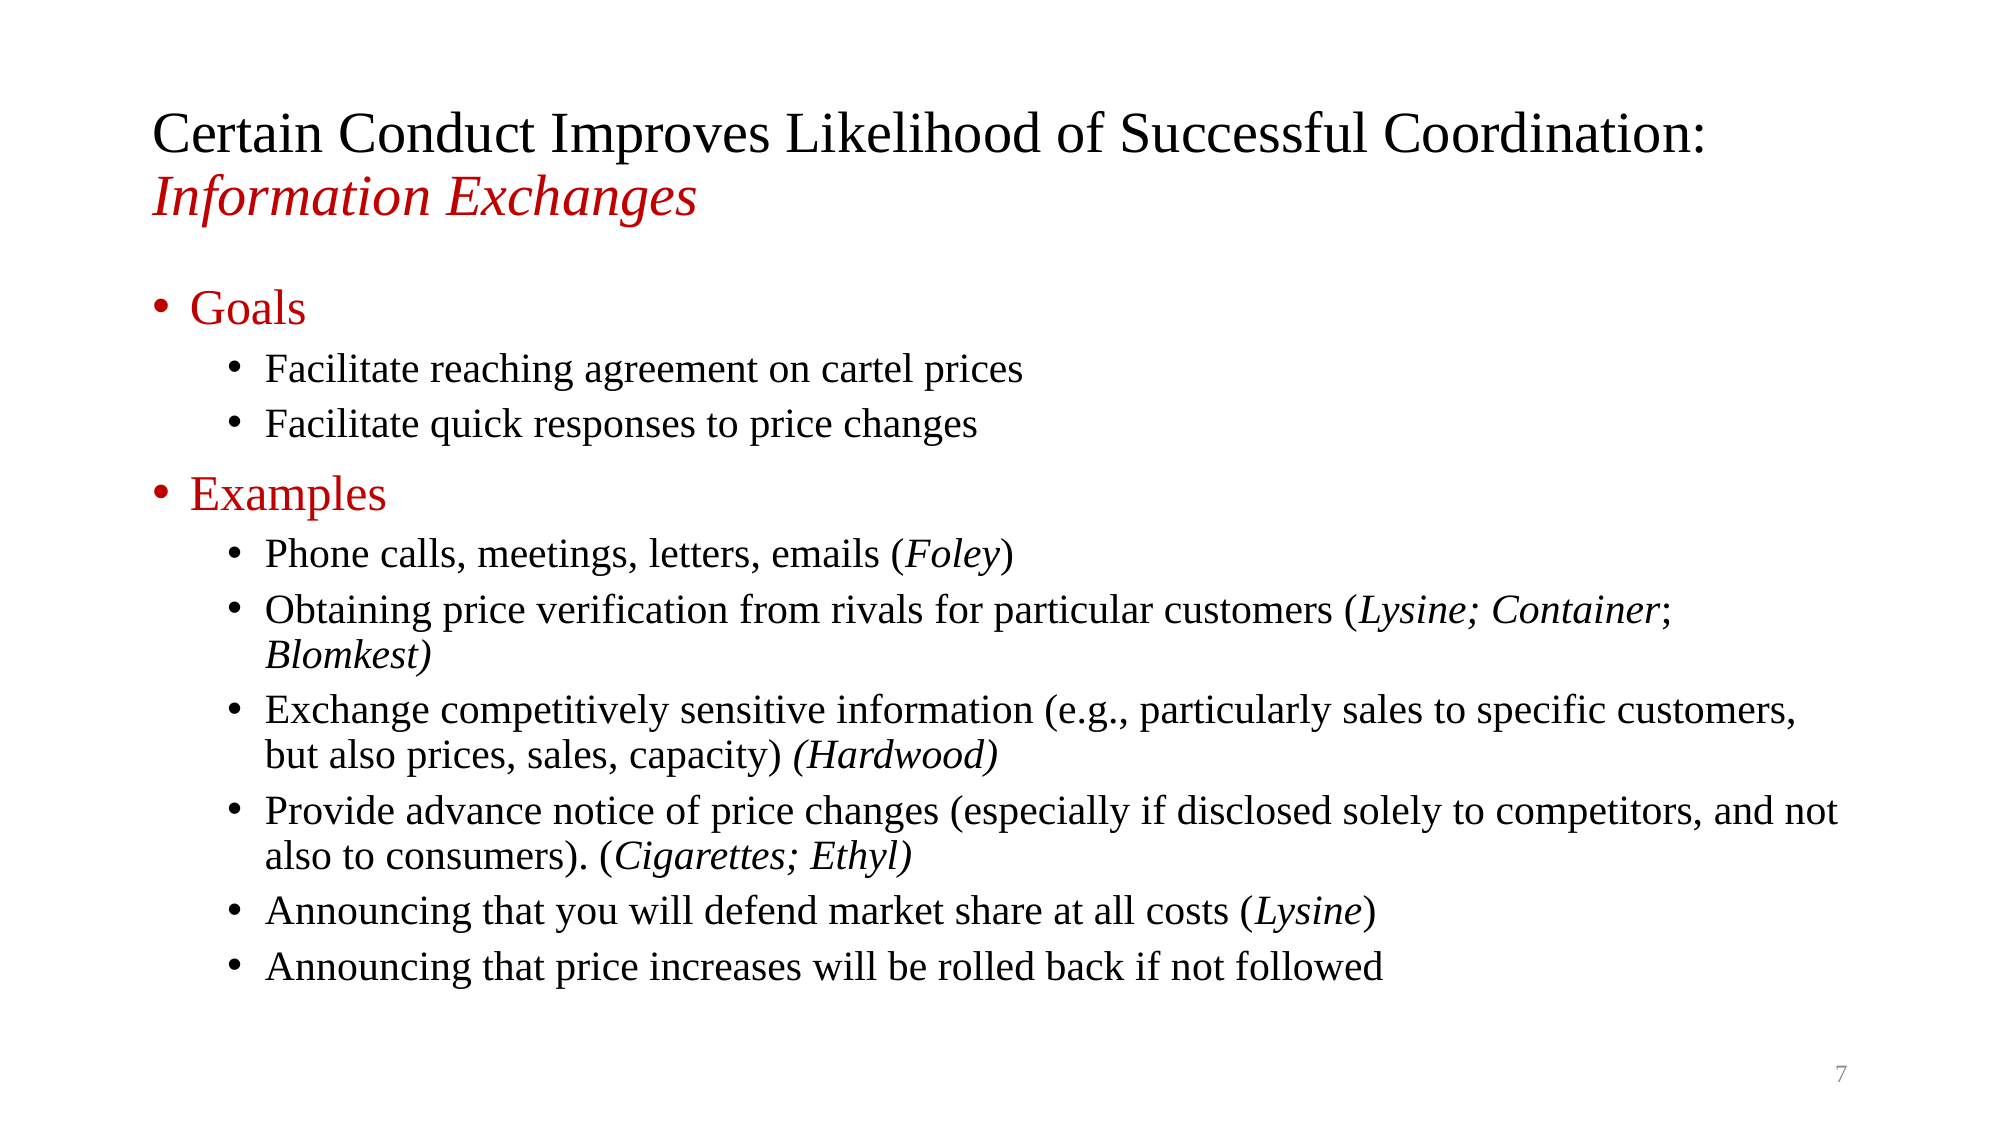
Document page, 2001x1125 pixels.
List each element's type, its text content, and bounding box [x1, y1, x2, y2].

list Goals Facilitate reaching agreement on cartel prices Facilitate quick responses to price changes Examples Phone calls, meetings, letters, emails (Foley) Obtaining price verification from rivals for particular customers (Lysine; Container; Blomkest) Exchange competitively sensitive information (e.g., particularly sales to specific customers, but also prices, sales, capacity) (Hardwood) Provide advance notice of price changes (especially if disclosed solely to competitors, and not also to consumers). (Cigarettes; Ethyl) Announcing that you will defend market share at all costs (Lysine) Announcing that price increases will be rolled back if not followed [137, 274, 1863, 1094]
title Certain Conduct Improves Likelihood of Successful Coordination: Information Exchanges [137, 56, 1863, 274]
slide_number 7 [1412, 1042, 1863, 1103]
